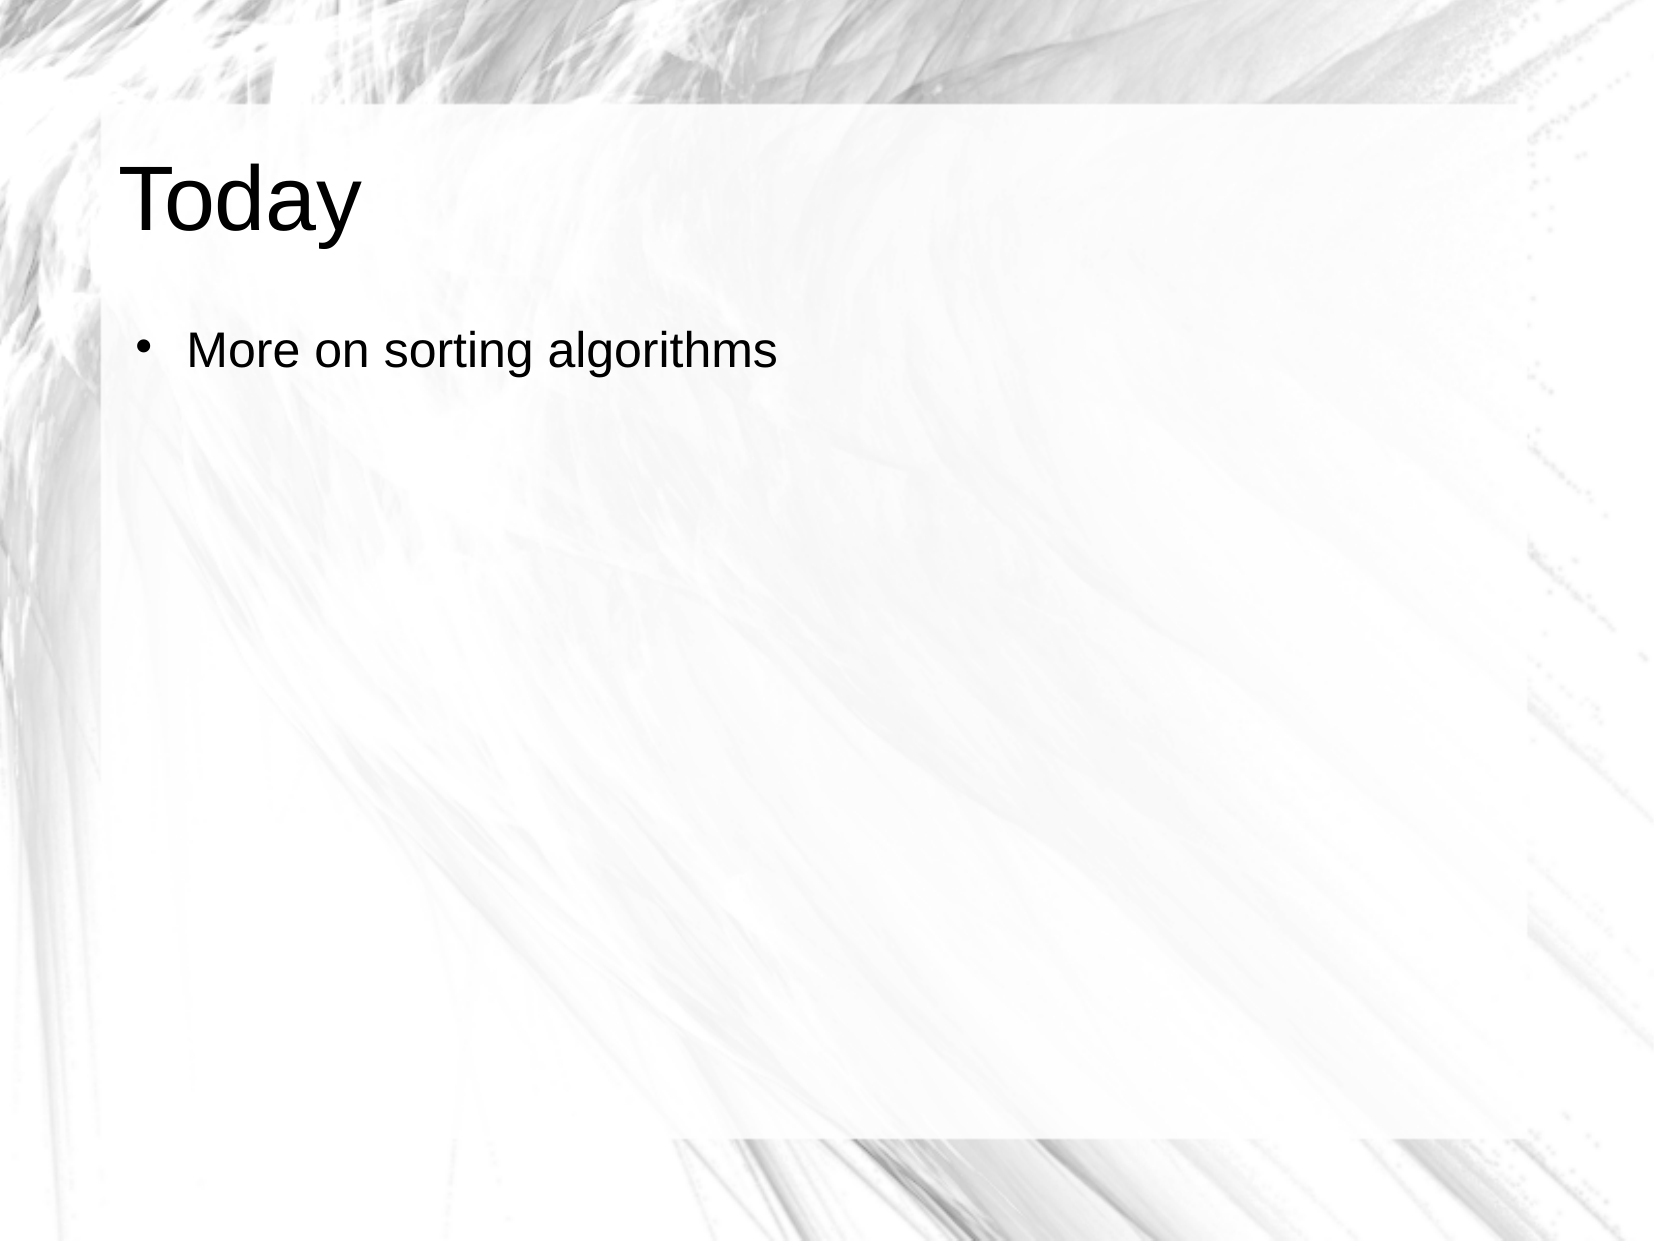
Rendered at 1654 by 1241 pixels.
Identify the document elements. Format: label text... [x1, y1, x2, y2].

list More on sorting algorithms [118, 319, 1571, 1109]
picture [0, 0, 1654, 1241]
title Today [118, 93, 1506, 299]
